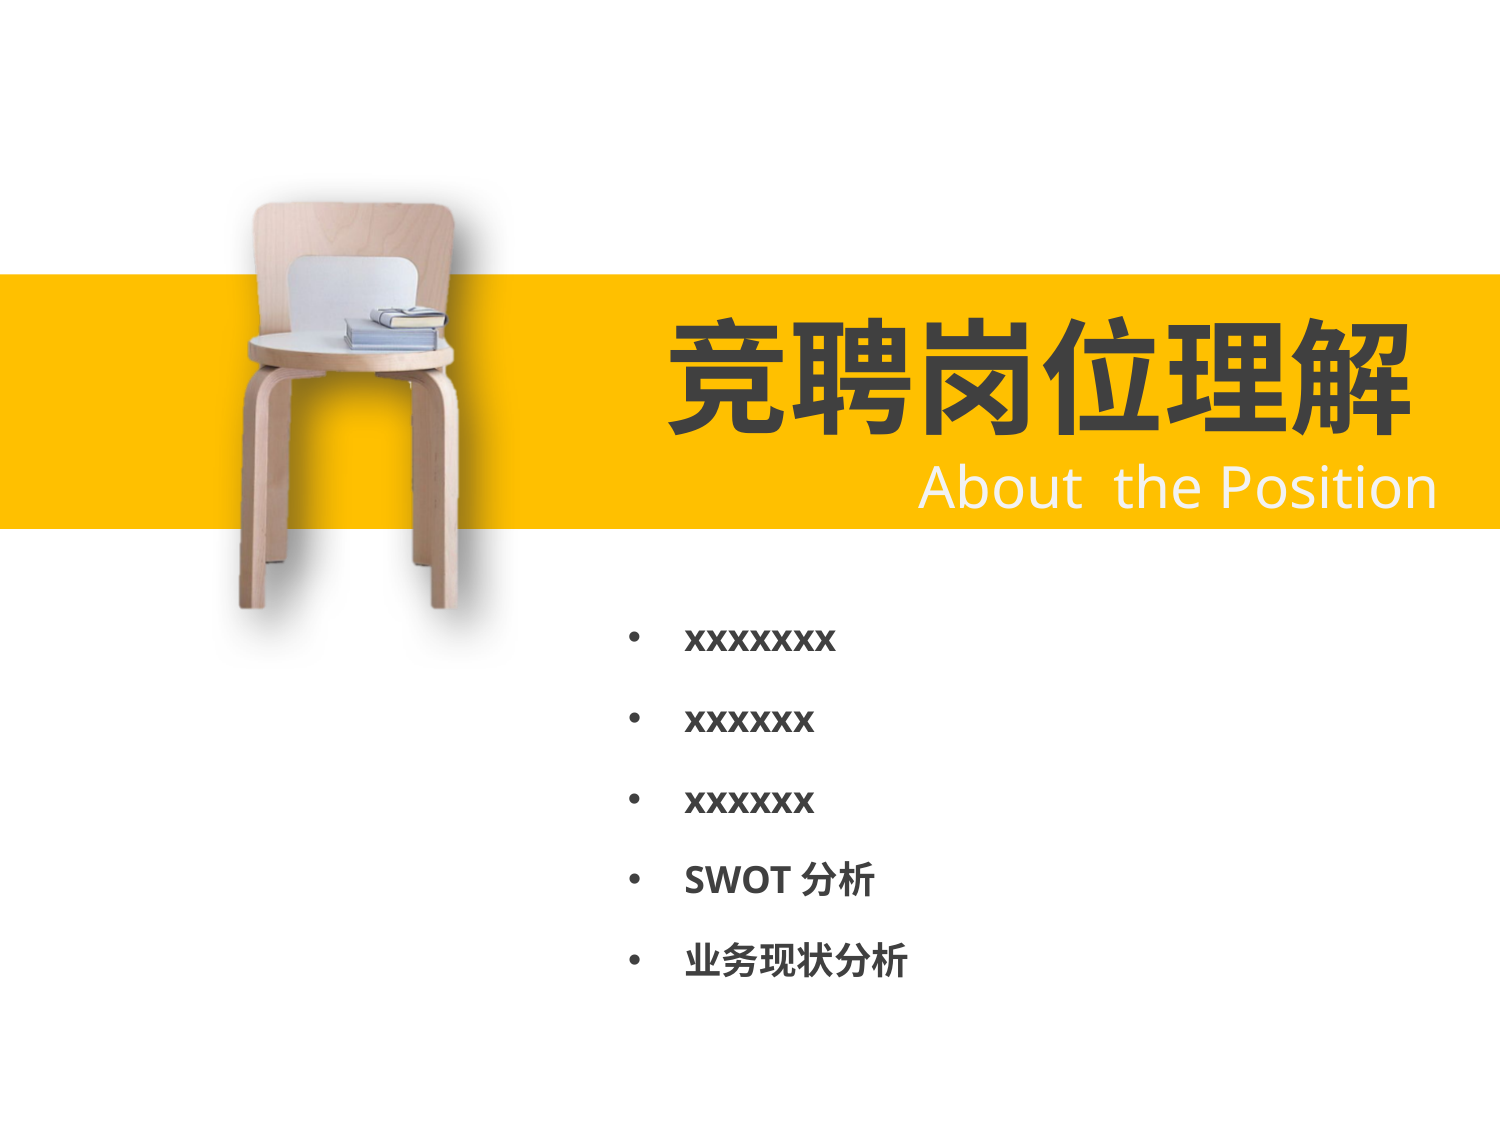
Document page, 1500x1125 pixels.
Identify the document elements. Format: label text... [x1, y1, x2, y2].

text_box 业务现状分析 [613, 929, 1034, 990]
text_box [0, 272, 211, 531]
text_box 竞聘岗位理解 [532, 280, 1430, 468]
text_box xxxxxxx [613, 606, 1075, 667]
text_box xxxxxx [613, 768, 981, 828]
text_box About the Position [903, 442, 1455, 528]
text_box SWOT分析 [613, 848, 1034, 909]
text_box xxxxxx [613, 687, 1023, 748]
text_box [532, 272, 1500, 531]
picture [228, 178, 485, 636]
